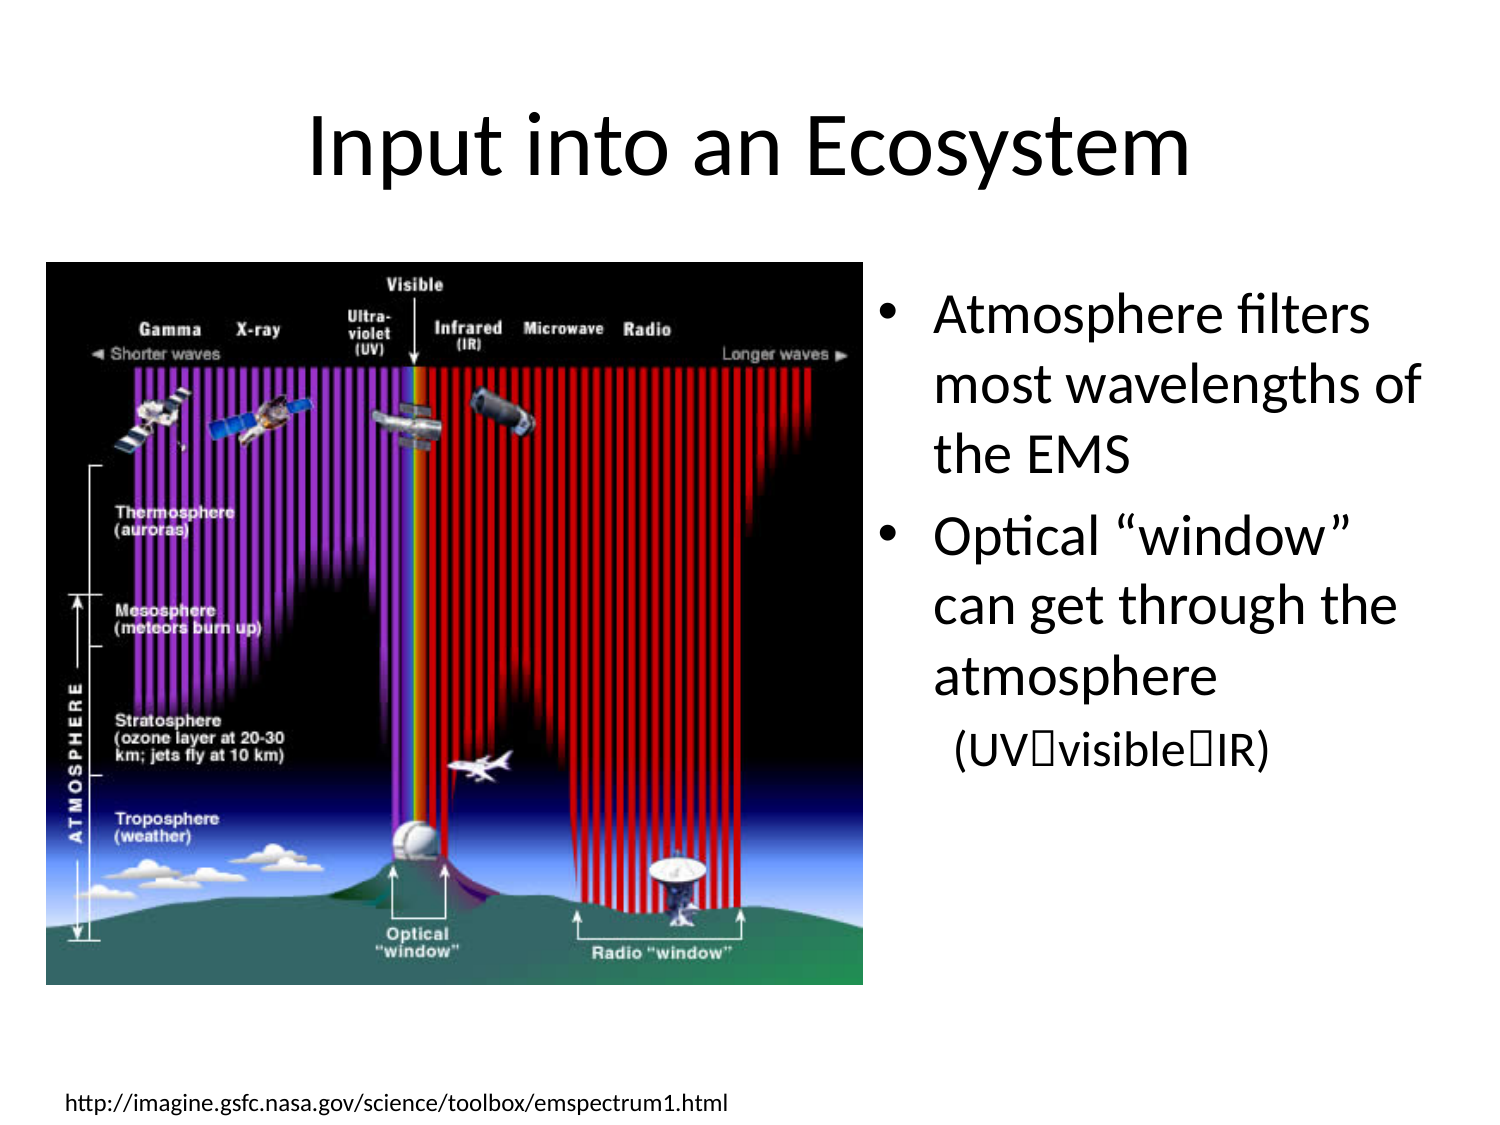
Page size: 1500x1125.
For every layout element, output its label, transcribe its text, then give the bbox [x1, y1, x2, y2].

picture [45, 262, 863, 985]
title Input into an Ecosystem [75, 45, 1425, 233]
list Atmosphere filters most wavelengths of the EMS Optical “window” can get through the atmosphere (UVvisibleIR) [862, 268, 1459, 1031]
text_box http://imagine.gsfc.nasa.gov/science/toolbox/emspectrum1.html [49, 1079, 800, 1125]
